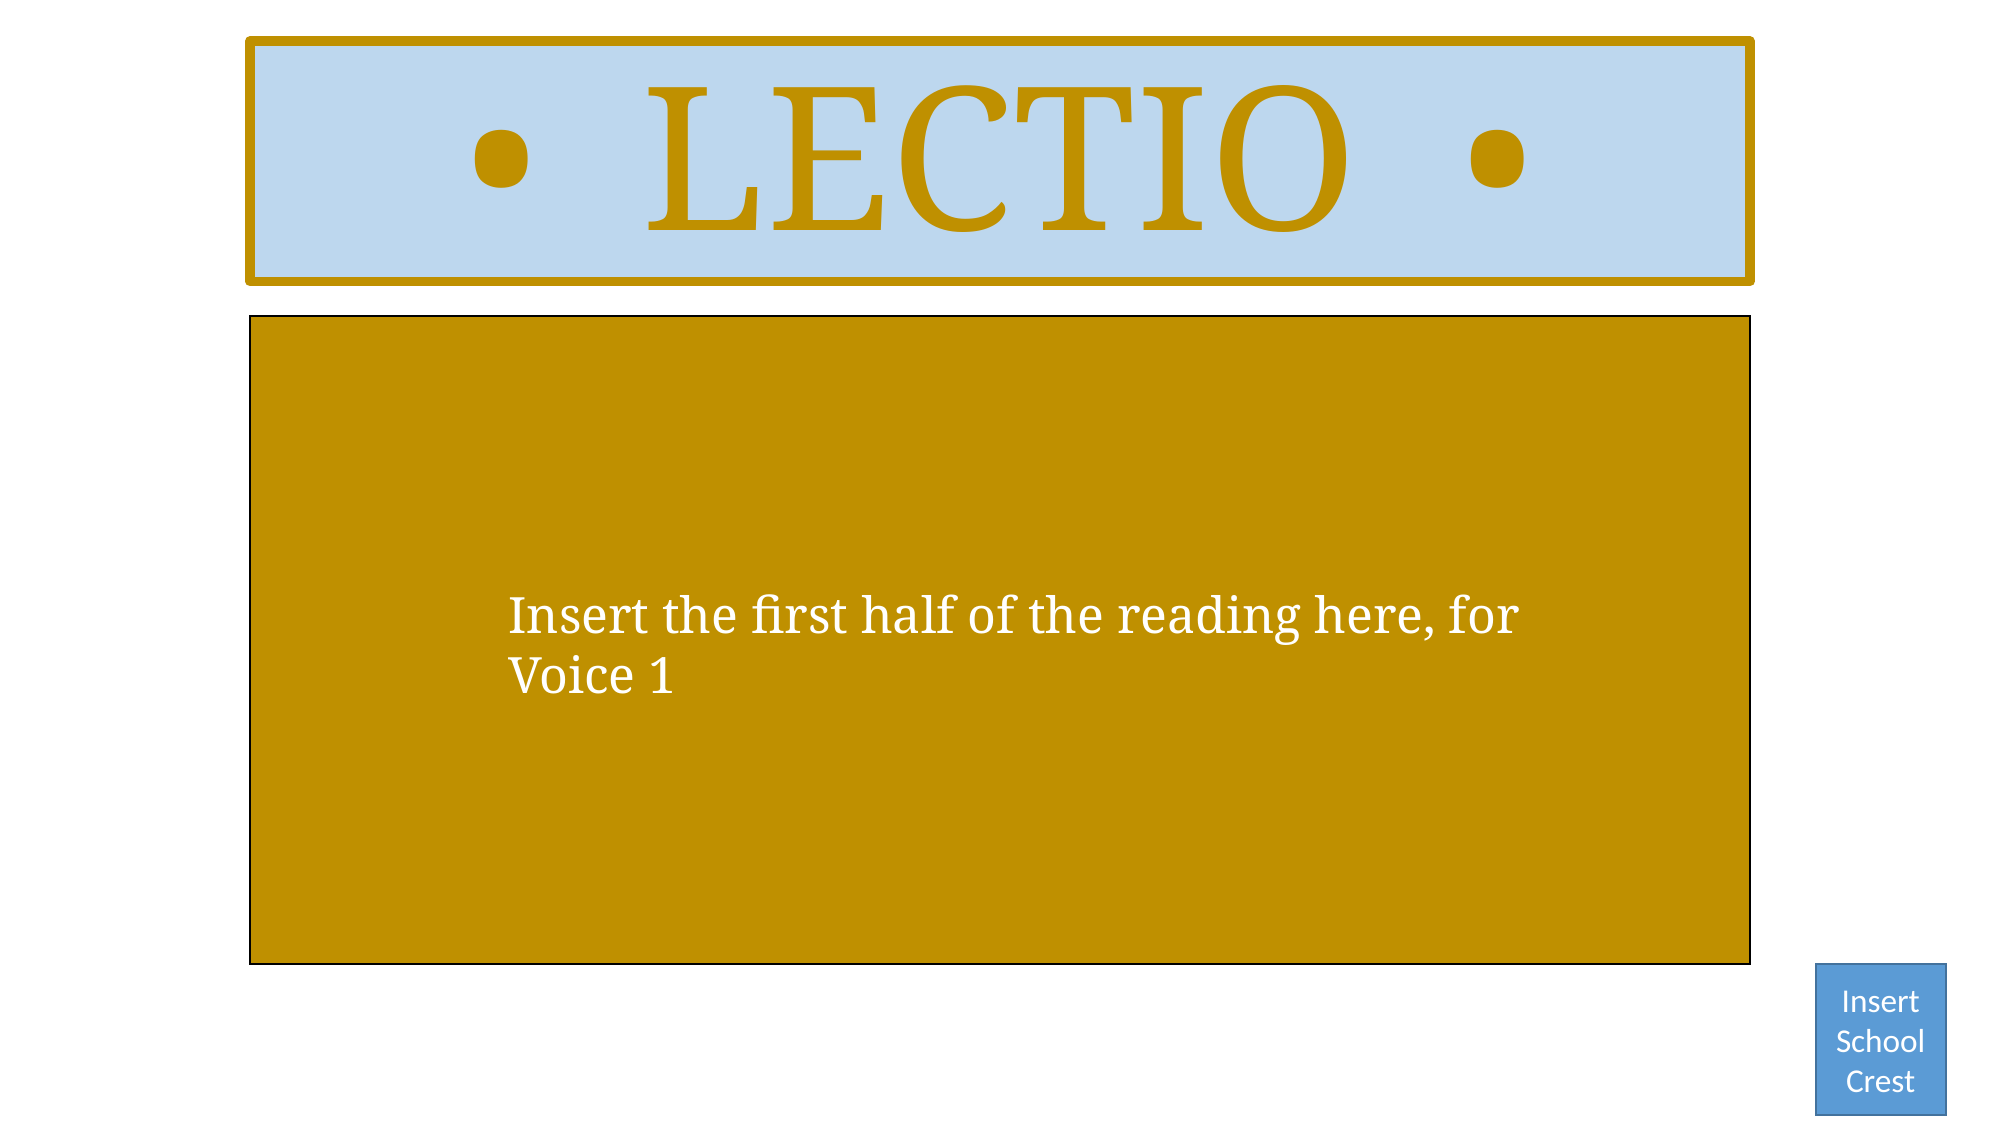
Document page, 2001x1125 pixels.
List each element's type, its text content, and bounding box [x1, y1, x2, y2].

text_box • LECTIO • [249, 40, 1750, 282]
text_box [249, 315, 1751, 965]
text_box Insert School Crest [1815, 963, 1947, 1116]
text_box Insert the first half of the reading here, for Voice 1 [493, 576, 1544, 757]
